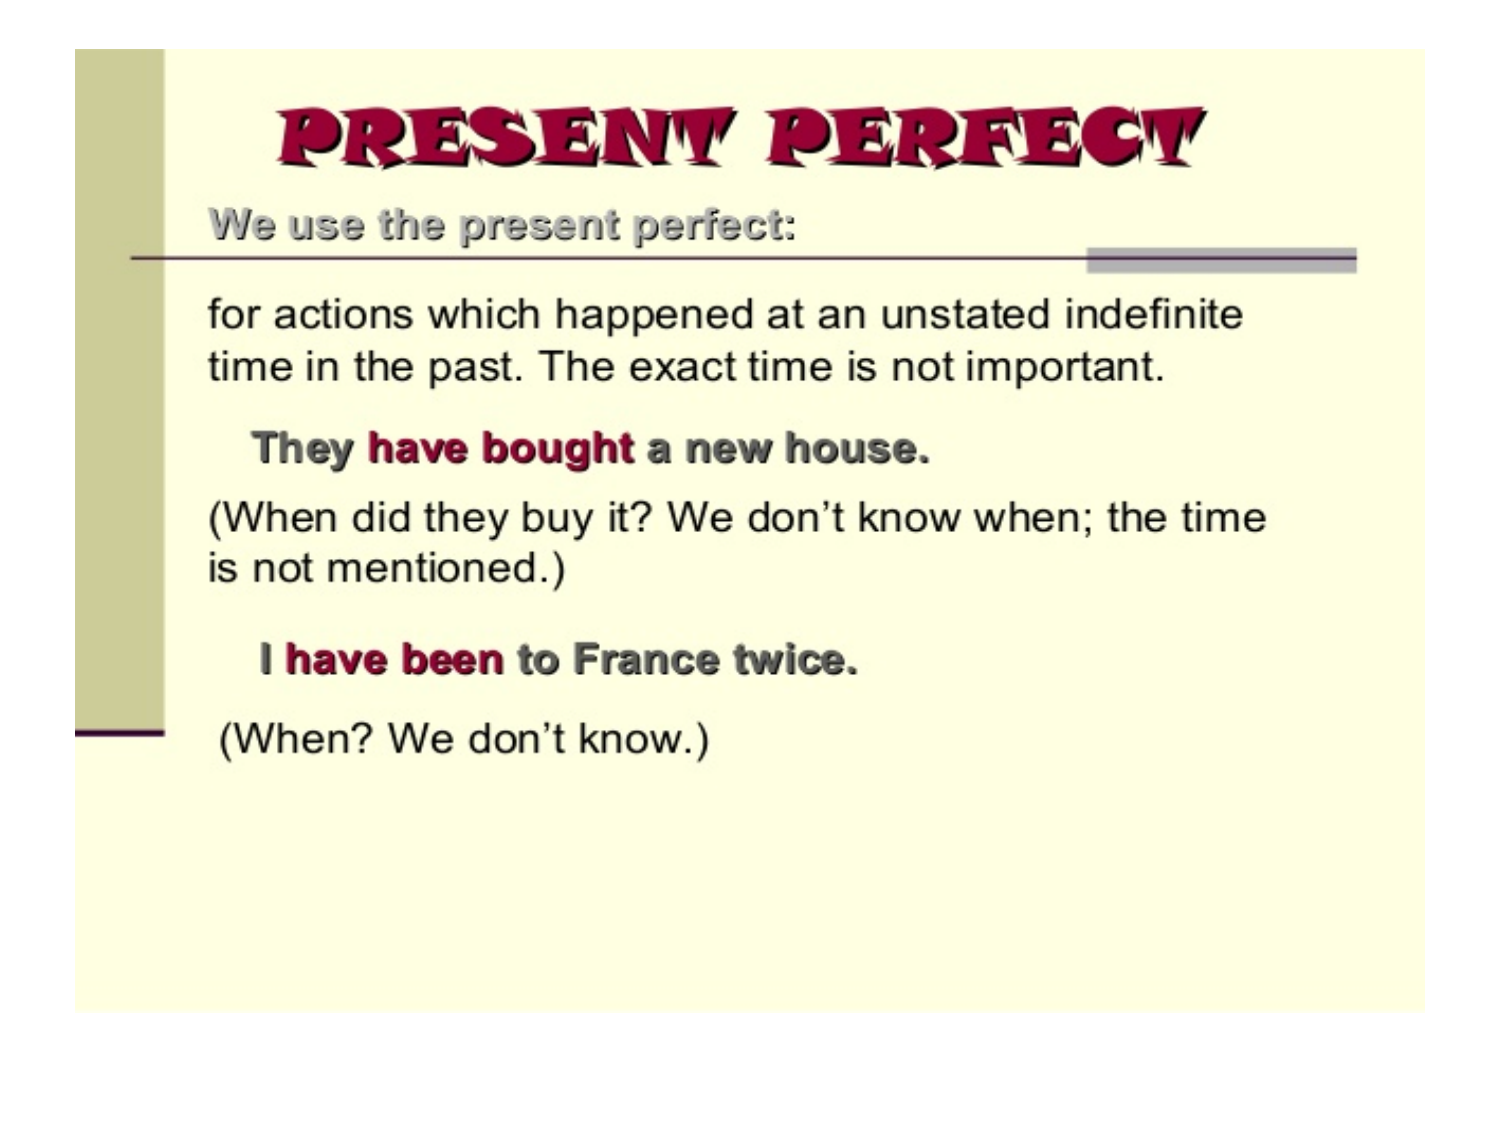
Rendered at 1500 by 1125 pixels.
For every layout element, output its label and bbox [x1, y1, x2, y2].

picture [74, 49, 1426, 1013]
